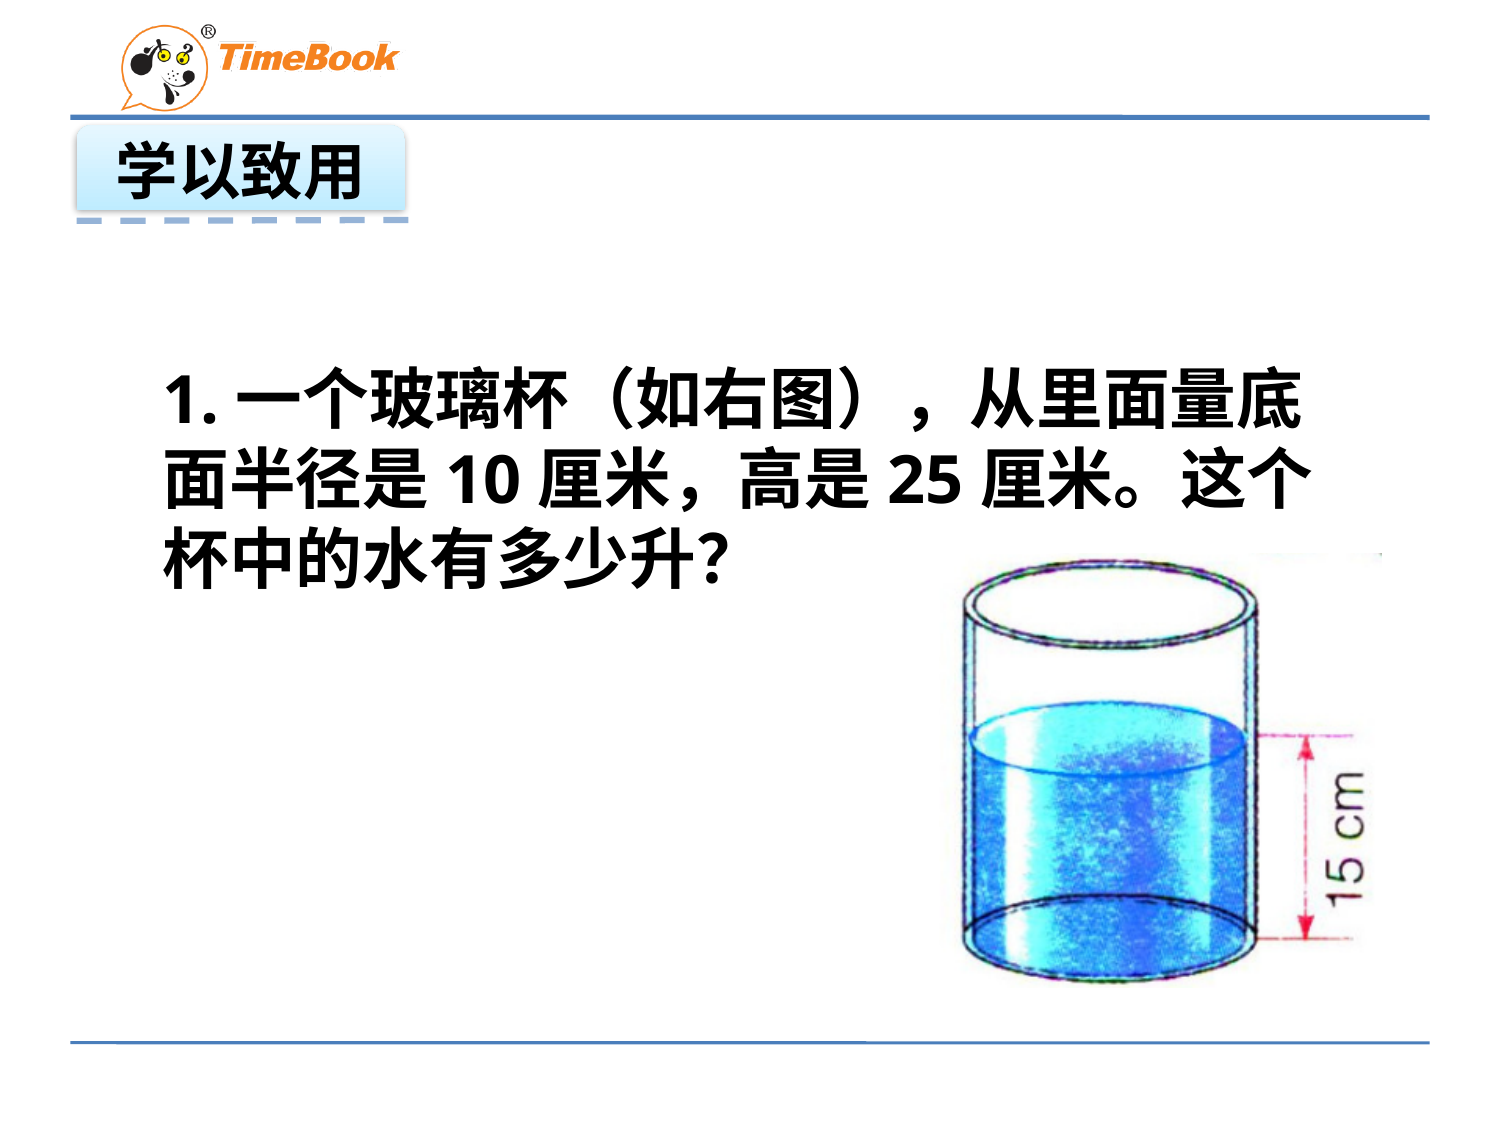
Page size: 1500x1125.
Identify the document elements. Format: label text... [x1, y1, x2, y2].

text_box 1.一个玻璃杯（如右图），从里面量底面半径是10厘米，高是25厘米。这个杯中的水有多少升？ [147, 349, 1329, 605]
picture [118, 22, 408, 113]
text_box 学以致用 [75, 124, 406, 211]
picture [938, 553, 1382, 988]
